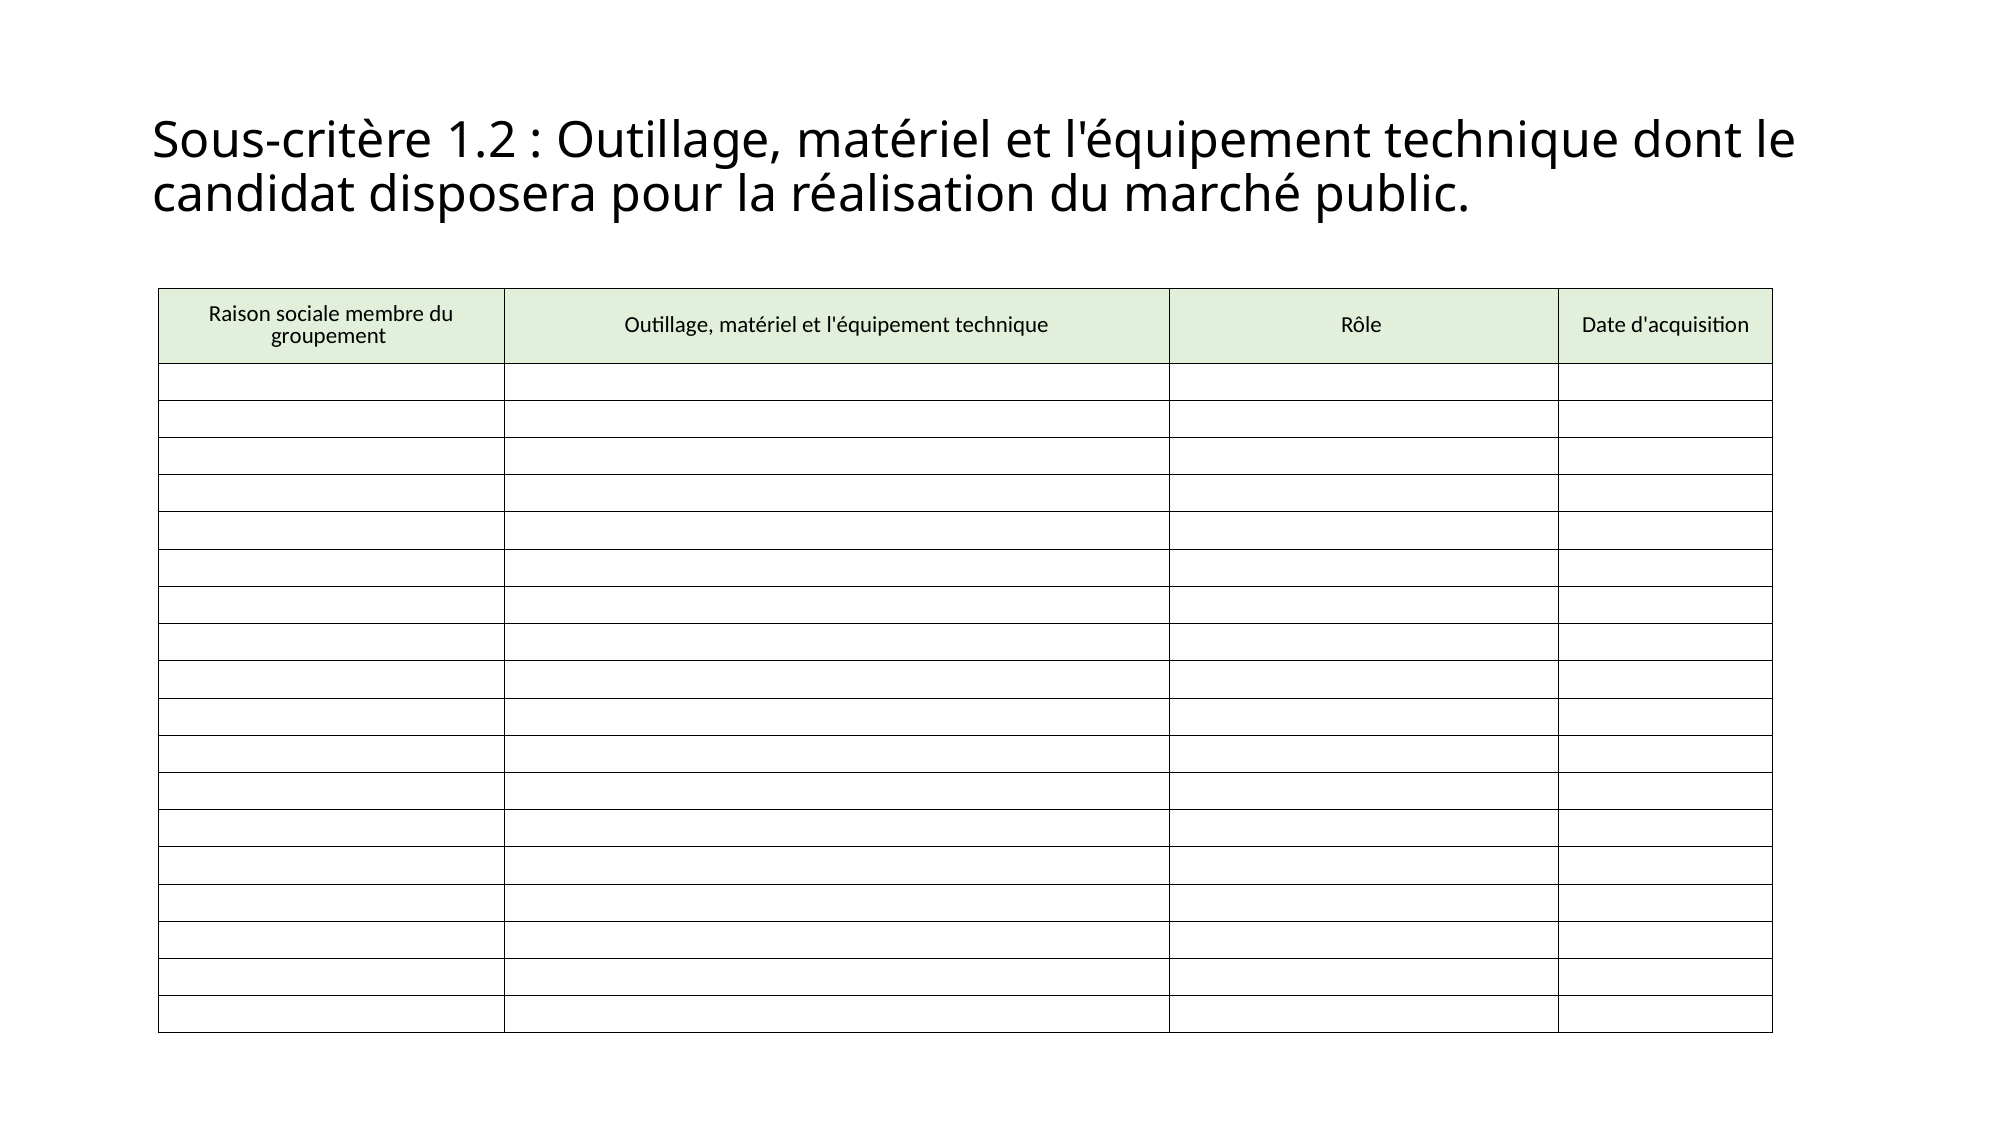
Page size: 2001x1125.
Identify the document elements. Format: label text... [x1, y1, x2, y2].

table_cell [1170, 587, 1558, 623]
table_cell [1170, 661, 1558, 698]
table_cell [159, 847, 504, 884]
table_cell [159, 401, 504, 437]
table_cell [505, 699, 1169, 735]
table_cell [159, 810, 504, 846]
table_cell [1559, 550, 1772, 586]
table_cell [1170, 364, 1558, 400]
table_cell [1170, 847, 1558, 884]
table_cell [1559, 736, 1772, 772]
table_cell [159, 512, 504, 549]
table_cell [1559, 959, 1772, 995]
table_cell [1170, 959, 1558, 995]
table_cell [1170, 475, 1558, 511]
table_cell [505, 922, 1169, 958]
table_cell [505, 810, 1169, 846]
table_cell [1559, 401, 1772, 437]
table_cell [159, 364, 504, 400]
table_cell [1170, 773, 1558, 809]
table_cell [505, 401, 1169, 437]
table_cell [159, 699, 504, 735]
table_cell [505, 847, 1169, 884]
table_cell [1559, 699, 1772, 735]
table_header Raison sociale membre du groupement [159, 289, 504, 363]
table_cell [159, 885, 504, 921]
table_cell [159, 661, 504, 698]
table_cell [505, 996, 1169, 1032]
table_cell [159, 959, 504, 995]
table_cell [159, 922, 504, 958]
table_cell [159, 550, 504, 586]
table_cell [505, 364, 1169, 400]
table_cell [505, 959, 1169, 995]
table_cell [1170, 624, 1558, 660]
table_cell [1559, 475, 1772, 511]
table_cell [1170, 885, 1558, 921]
table_cell [1559, 587, 1772, 623]
table_cell [159, 773, 504, 809]
title Sous-critère 1.2 : Outillage, matériel et l'équipement technique dont le candidat disposera pour la réalisation du marché public. [137, 59, 1863, 278]
table_header Outillage, matériel et l'équipement technique [505, 289, 1169, 363]
table_cell [1559, 661, 1772, 698]
table_cell [1559, 512, 1772, 549]
table_cell [1559, 810, 1772, 846]
table_cell [505, 736, 1169, 772]
table_cell [1170, 438, 1558, 474]
table_cell [1559, 885, 1772, 921]
table_cell [1170, 550, 1558, 586]
table_cell [505, 661, 1169, 698]
table_cell [505, 885, 1169, 921]
table_cell [159, 587, 504, 623]
table_cell [505, 475, 1169, 511]
table_cell [159, 736, 504, 772]
table_cell [1559, 438, 1772, 474]
table_cell [1170, 922, 1558, 958]
table_cell [159, 438, 504, 474]
table_cell [505, 512, 1169, 549]
table_cell [505, 624, 1169, 660]
table_cell [505, 773, 1169, 809]
table_cell [505, 587, 1169, 623]
table_cell [1559, 847, 1772, 884]
table_cell [1559, 996, 1772, 1032]
table_header Date d'acquisition [1559, 289, 1772, 363]
table_cell [1170, 401, 1558, 437]
table_cell [159, 475, 504, 511]
table_cell [1559, 773, 1772, 809]
table_cell [159, 996, 504, 1032]
table_cell [1559, 624, 1772, 660]
table_cell [505, 438, 1169, 474]
table_cell [159, 624, 504, 660]
table_cell [1559, 922, 1772, 958]
table_cell [1170, 996, 1558, 1032]
table_cell [1559, 364, 1772, 400]
table_cell [1170, 736, 1558, 772]
table_cell [1170, 699, 1558, 735]
table_cell [505, 550, 1169, 586]
table_header Rôle [1170, 289, 1558, 363]
table_cell [1170, 512, 1558, 549]
table_cell [1170, 810, 1558, 846]
